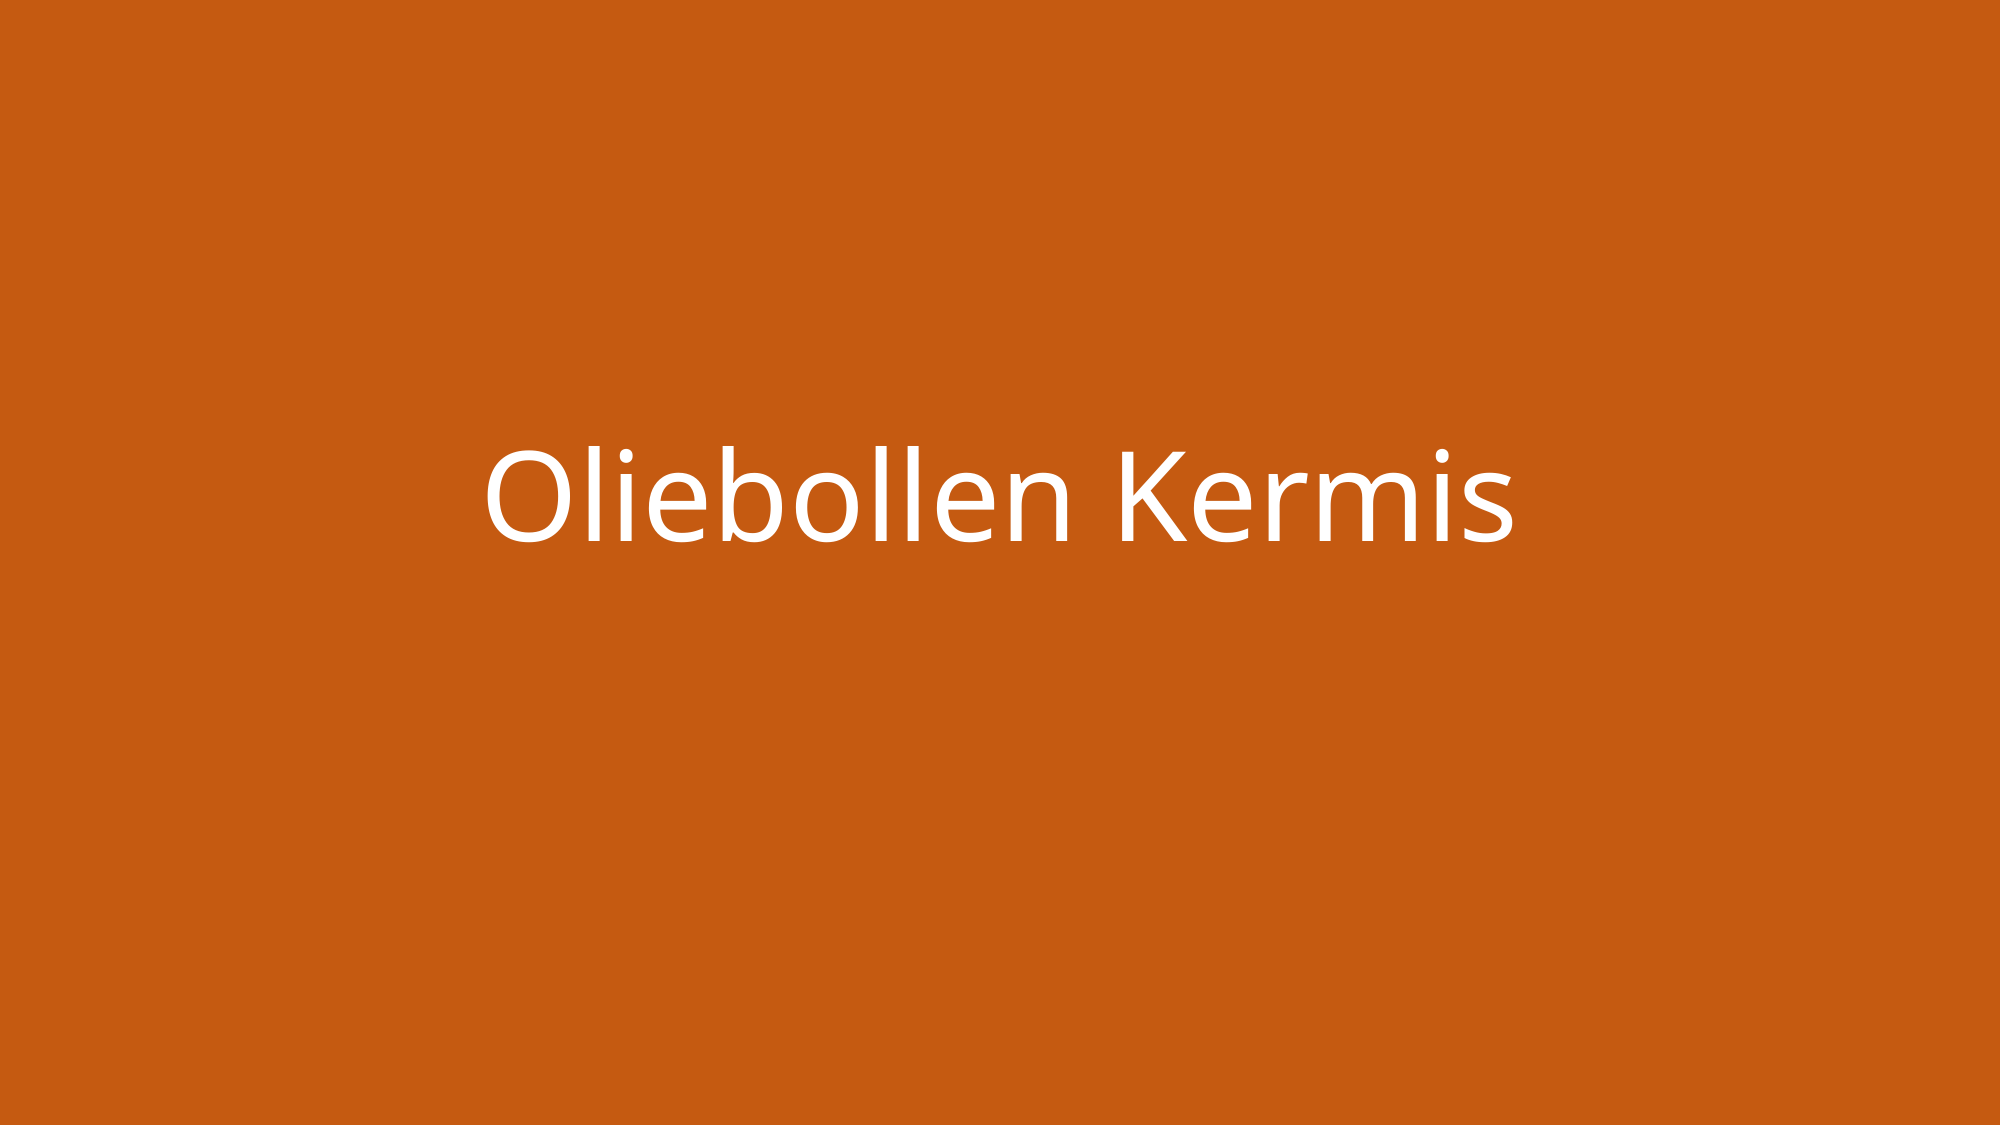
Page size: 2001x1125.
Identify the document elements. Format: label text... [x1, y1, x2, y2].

title Oliebollen Kermis [249, 184, 1750, 576]
